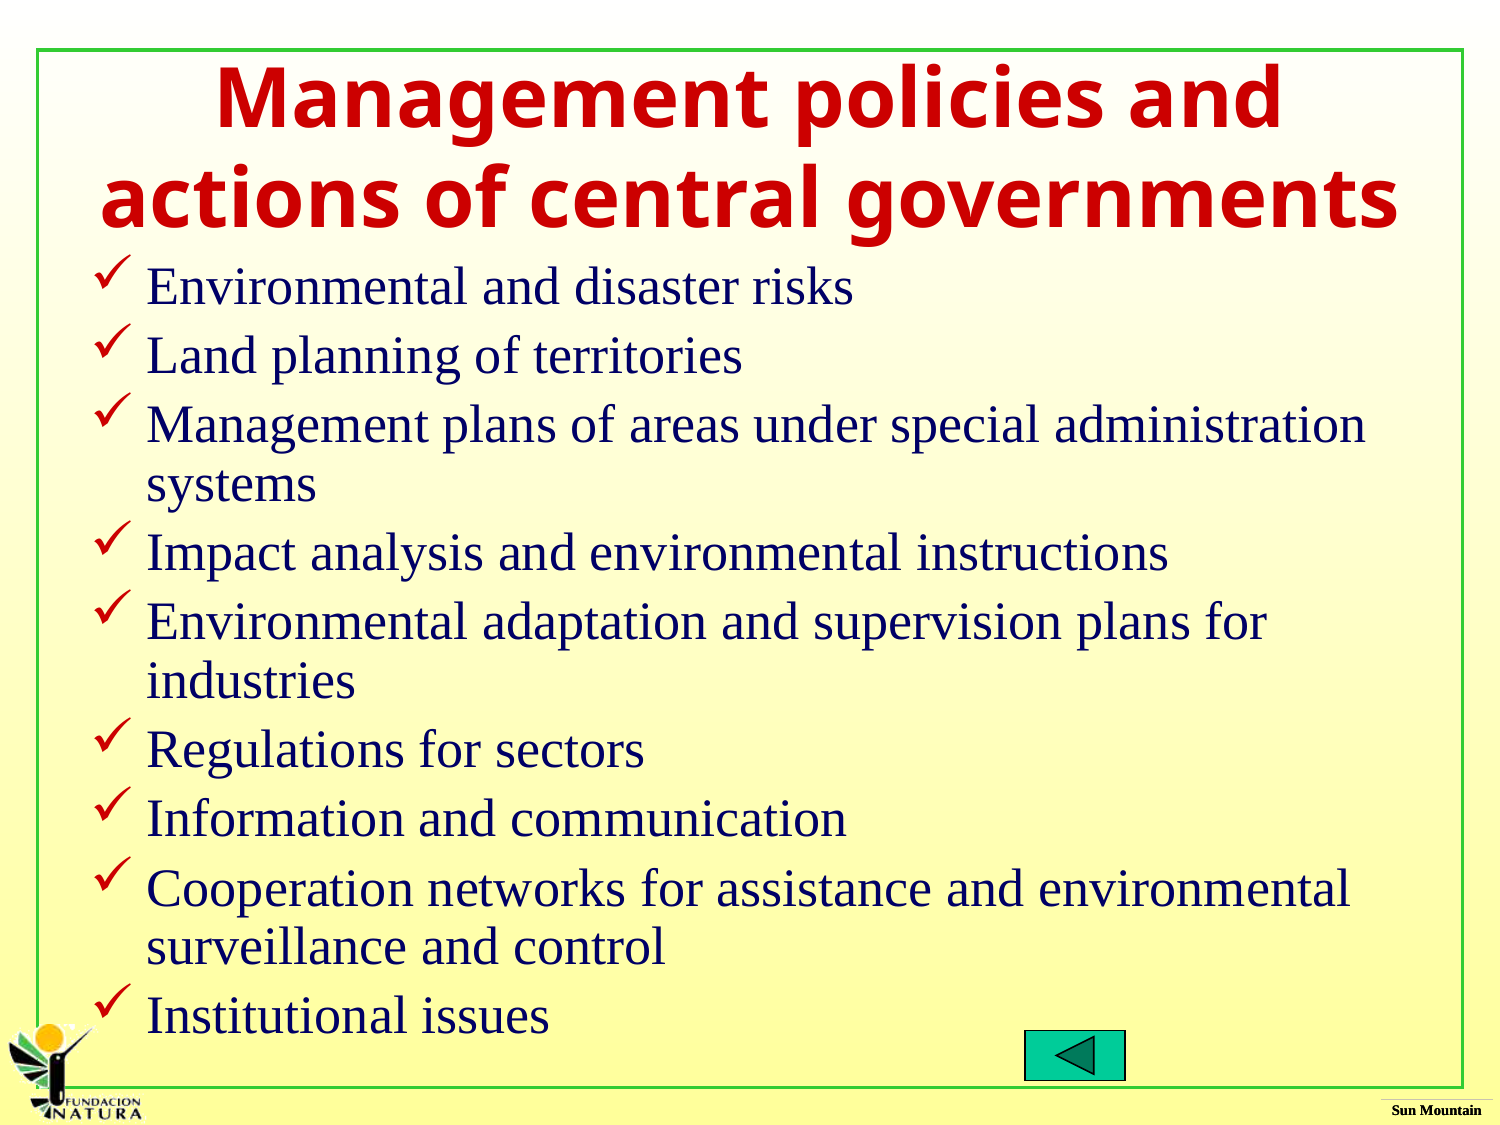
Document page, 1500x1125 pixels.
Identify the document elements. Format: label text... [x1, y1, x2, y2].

list Environmental and disaster risks Land planning of territories Management plans of areas under special administration systems Impact analysis and environmental instructions Environmental adaptation and supervision plans for industries Regulations for sectors Information and communication Cooperation networks for assistance and environmental surveillance and control Institutional issues [74, 249, 1451, 926]
title Management policies and actions of central governments [49, 49, 1451, 238]
text_box [1025, 1030, 1126, 1081]
